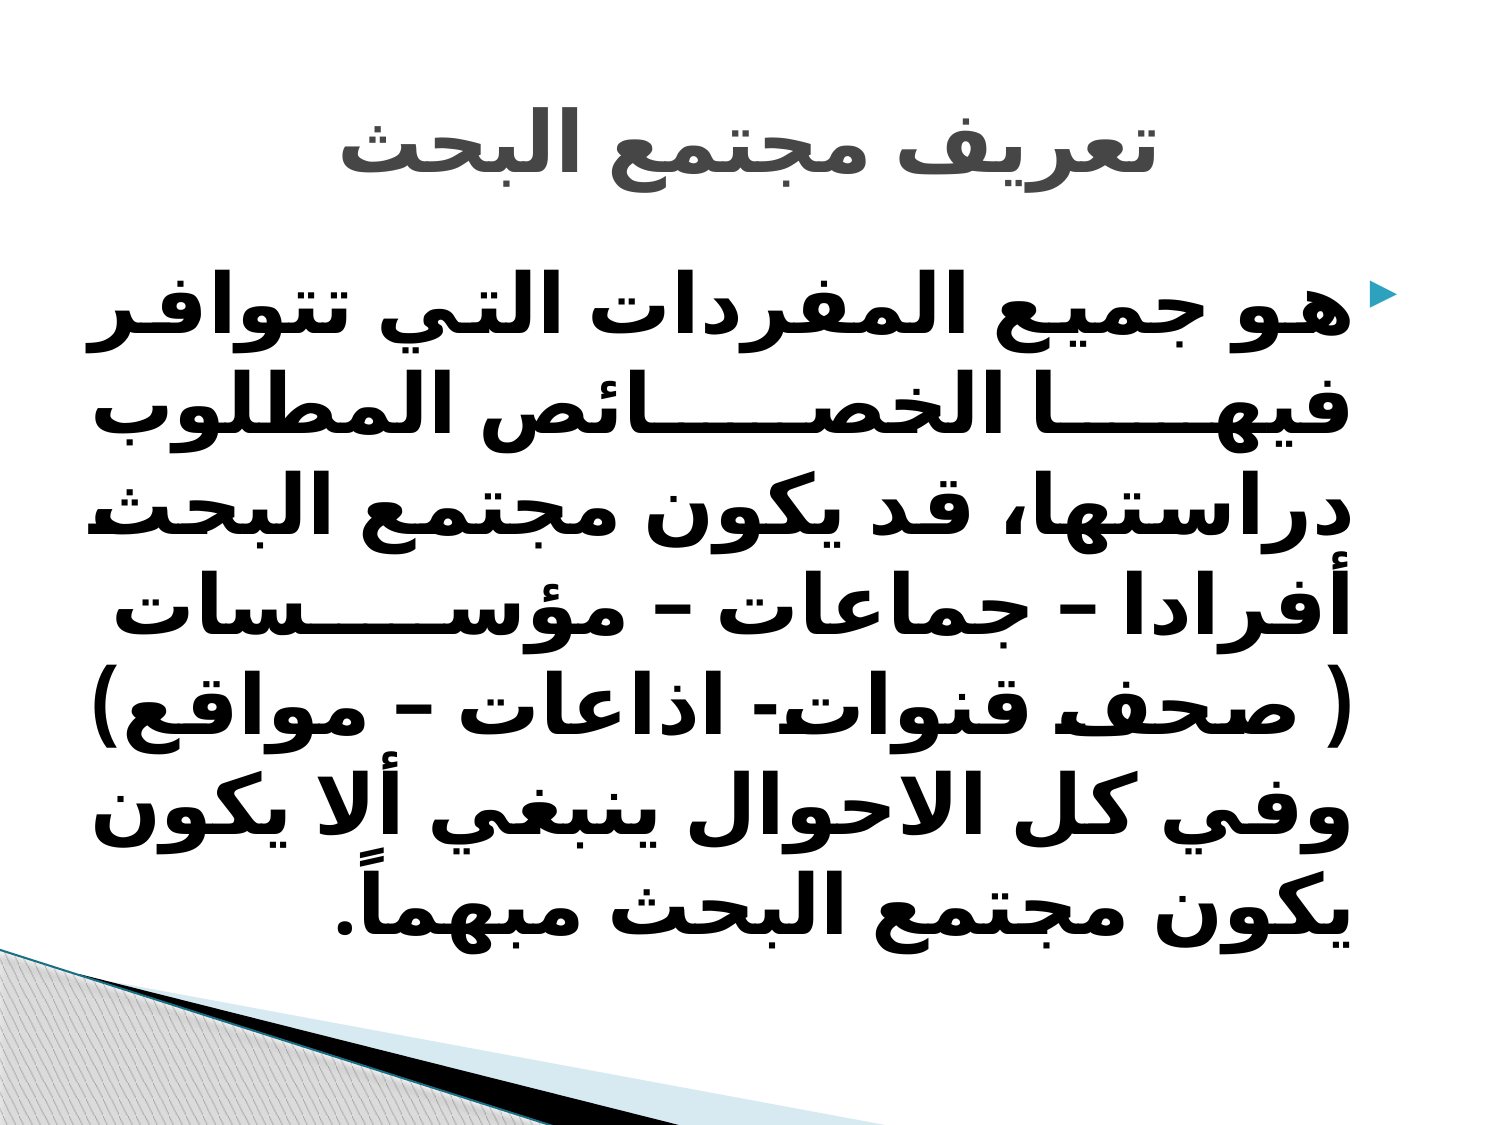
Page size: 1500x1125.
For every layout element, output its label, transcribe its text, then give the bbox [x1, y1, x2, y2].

title تعريف مجتمع البحث [75, 45, 1425, 233]
list هو جميع المفردات التي تتوافر فيها الخصائص المطلوب دراستها، قد يكون مجتمع البحث أفرادا – جماعات – مؤسسات ( صحف قنوات- اذاعات – مواقع) وفي كل الاحوال ينبغي ألا يكون يكون مجتمع البحث مبهماً. [75, 243, 1425, 986]
